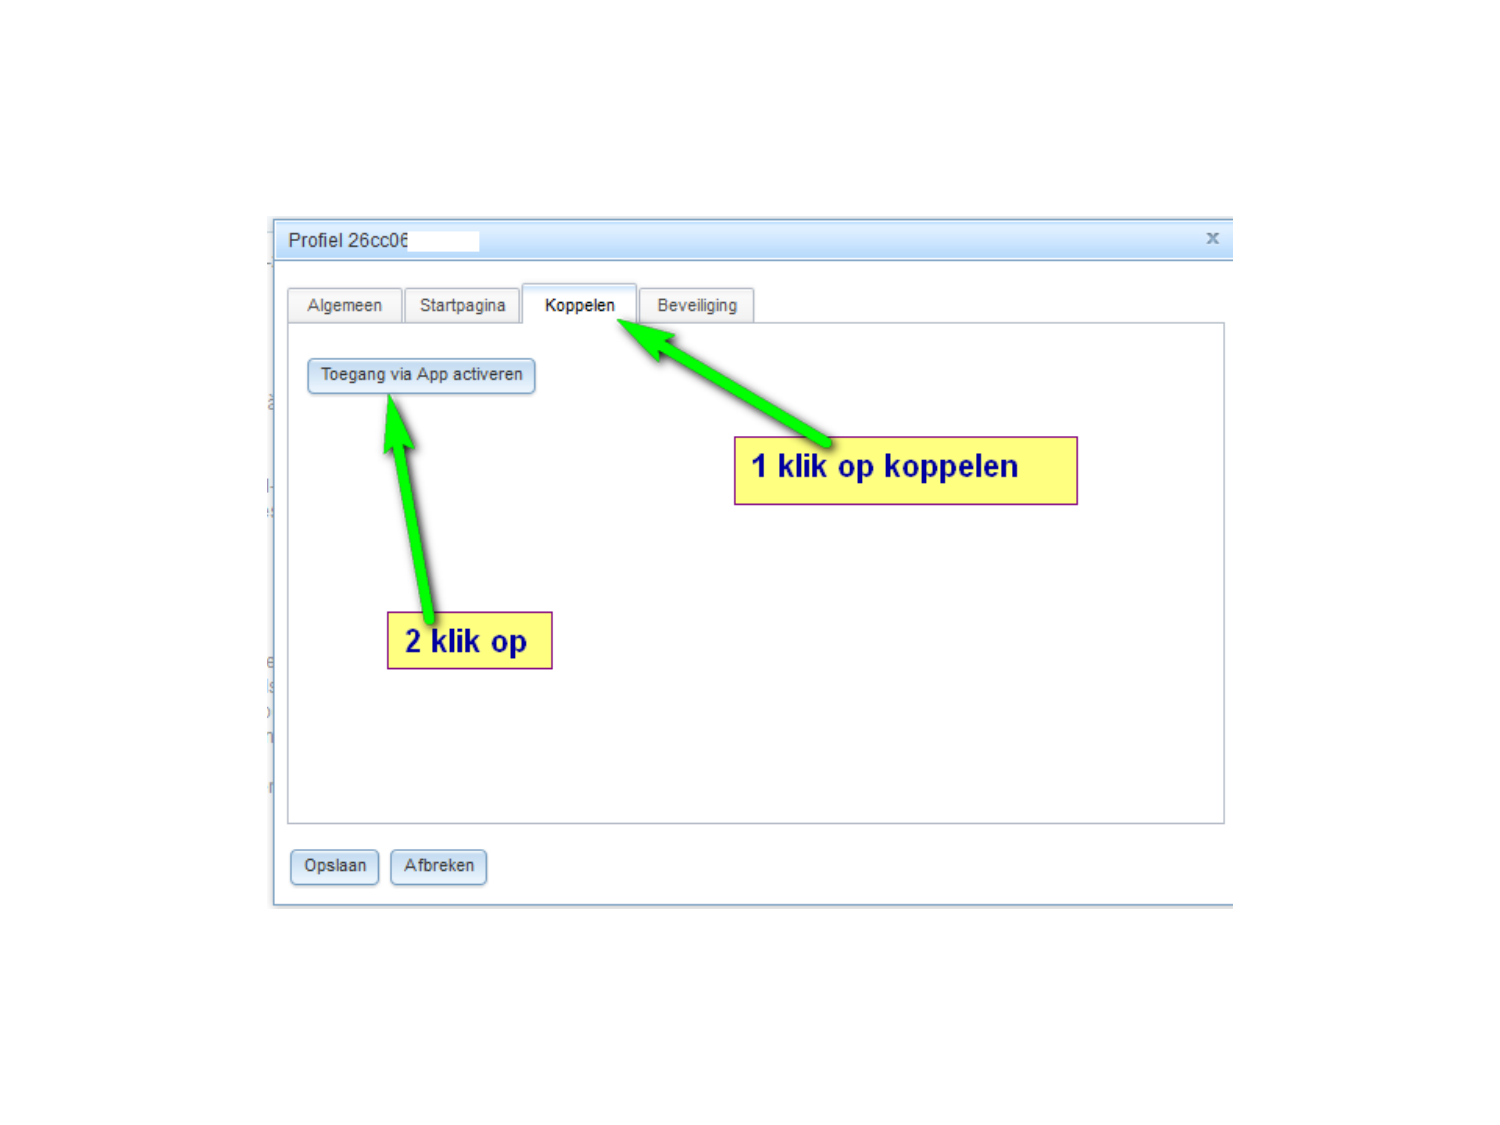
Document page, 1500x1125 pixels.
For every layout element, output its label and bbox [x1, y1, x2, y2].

picture [266, 216, 1233, 909]
